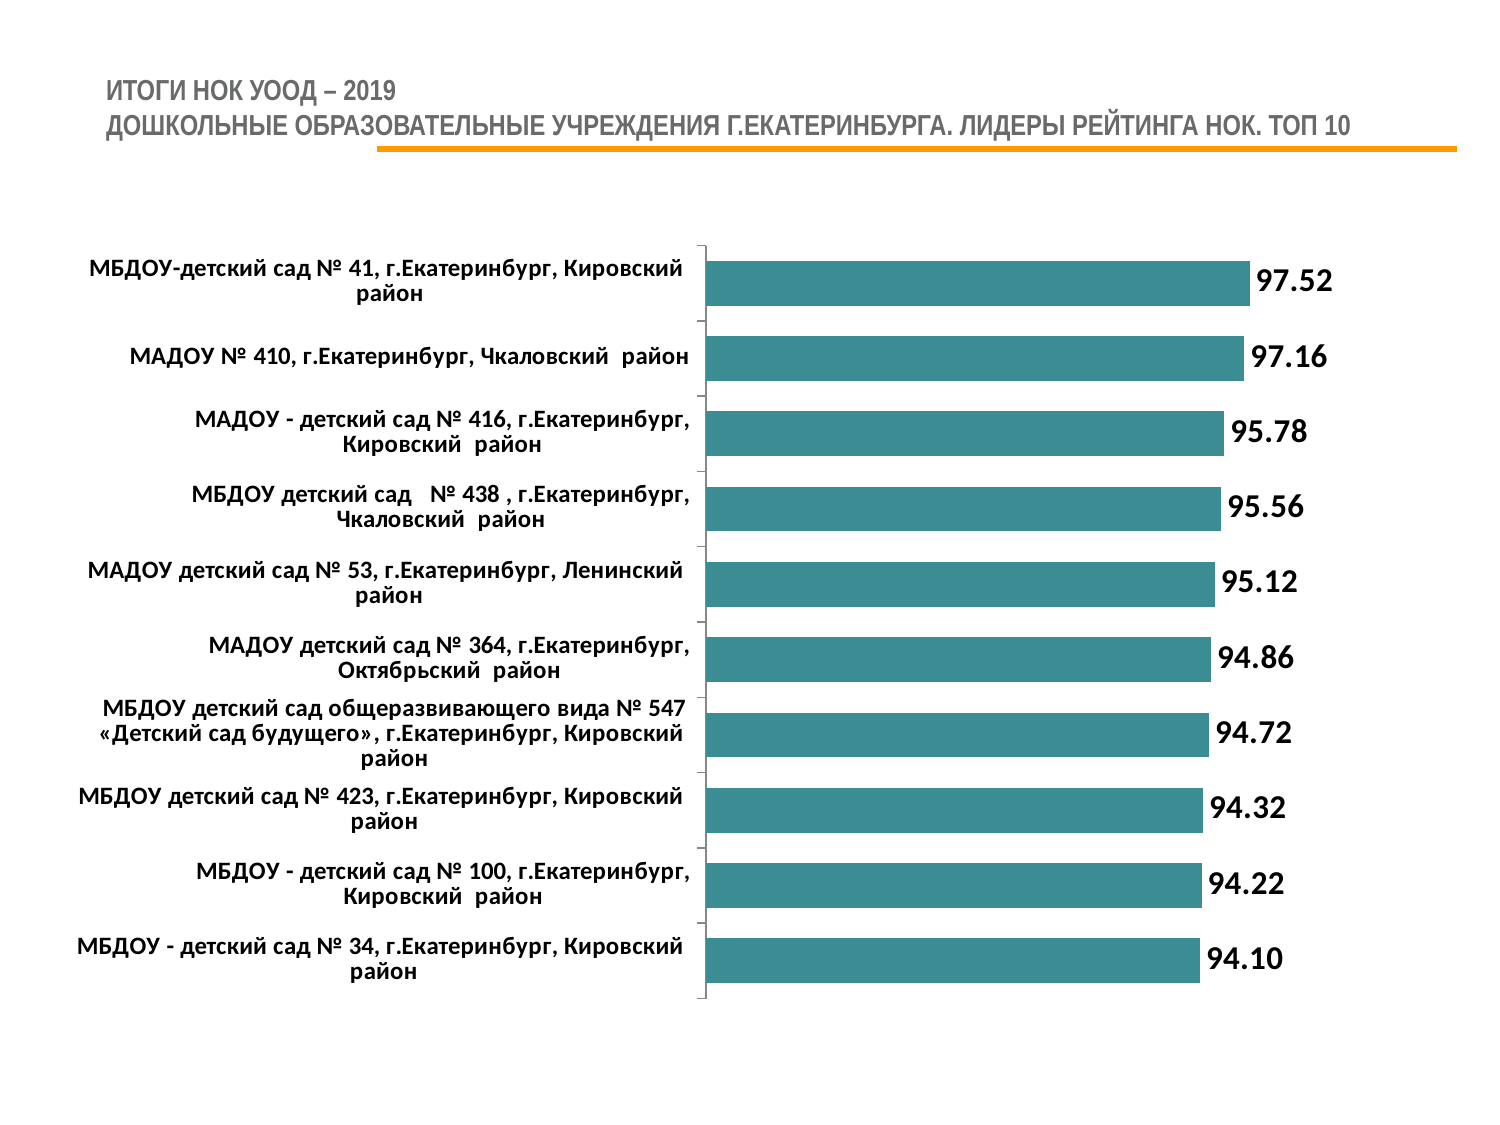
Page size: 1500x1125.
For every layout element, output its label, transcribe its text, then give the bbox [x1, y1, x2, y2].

title ИТОГИ НОК УООД – 2019 Дошкольные образовательные учреждения Г.екатеринбурга. ЛИДЕРЫ РЕЙТИНГА НОК. ТОП 10 [91, 63, 1441, 149]
chart [76, 207, 1424, 1036]
